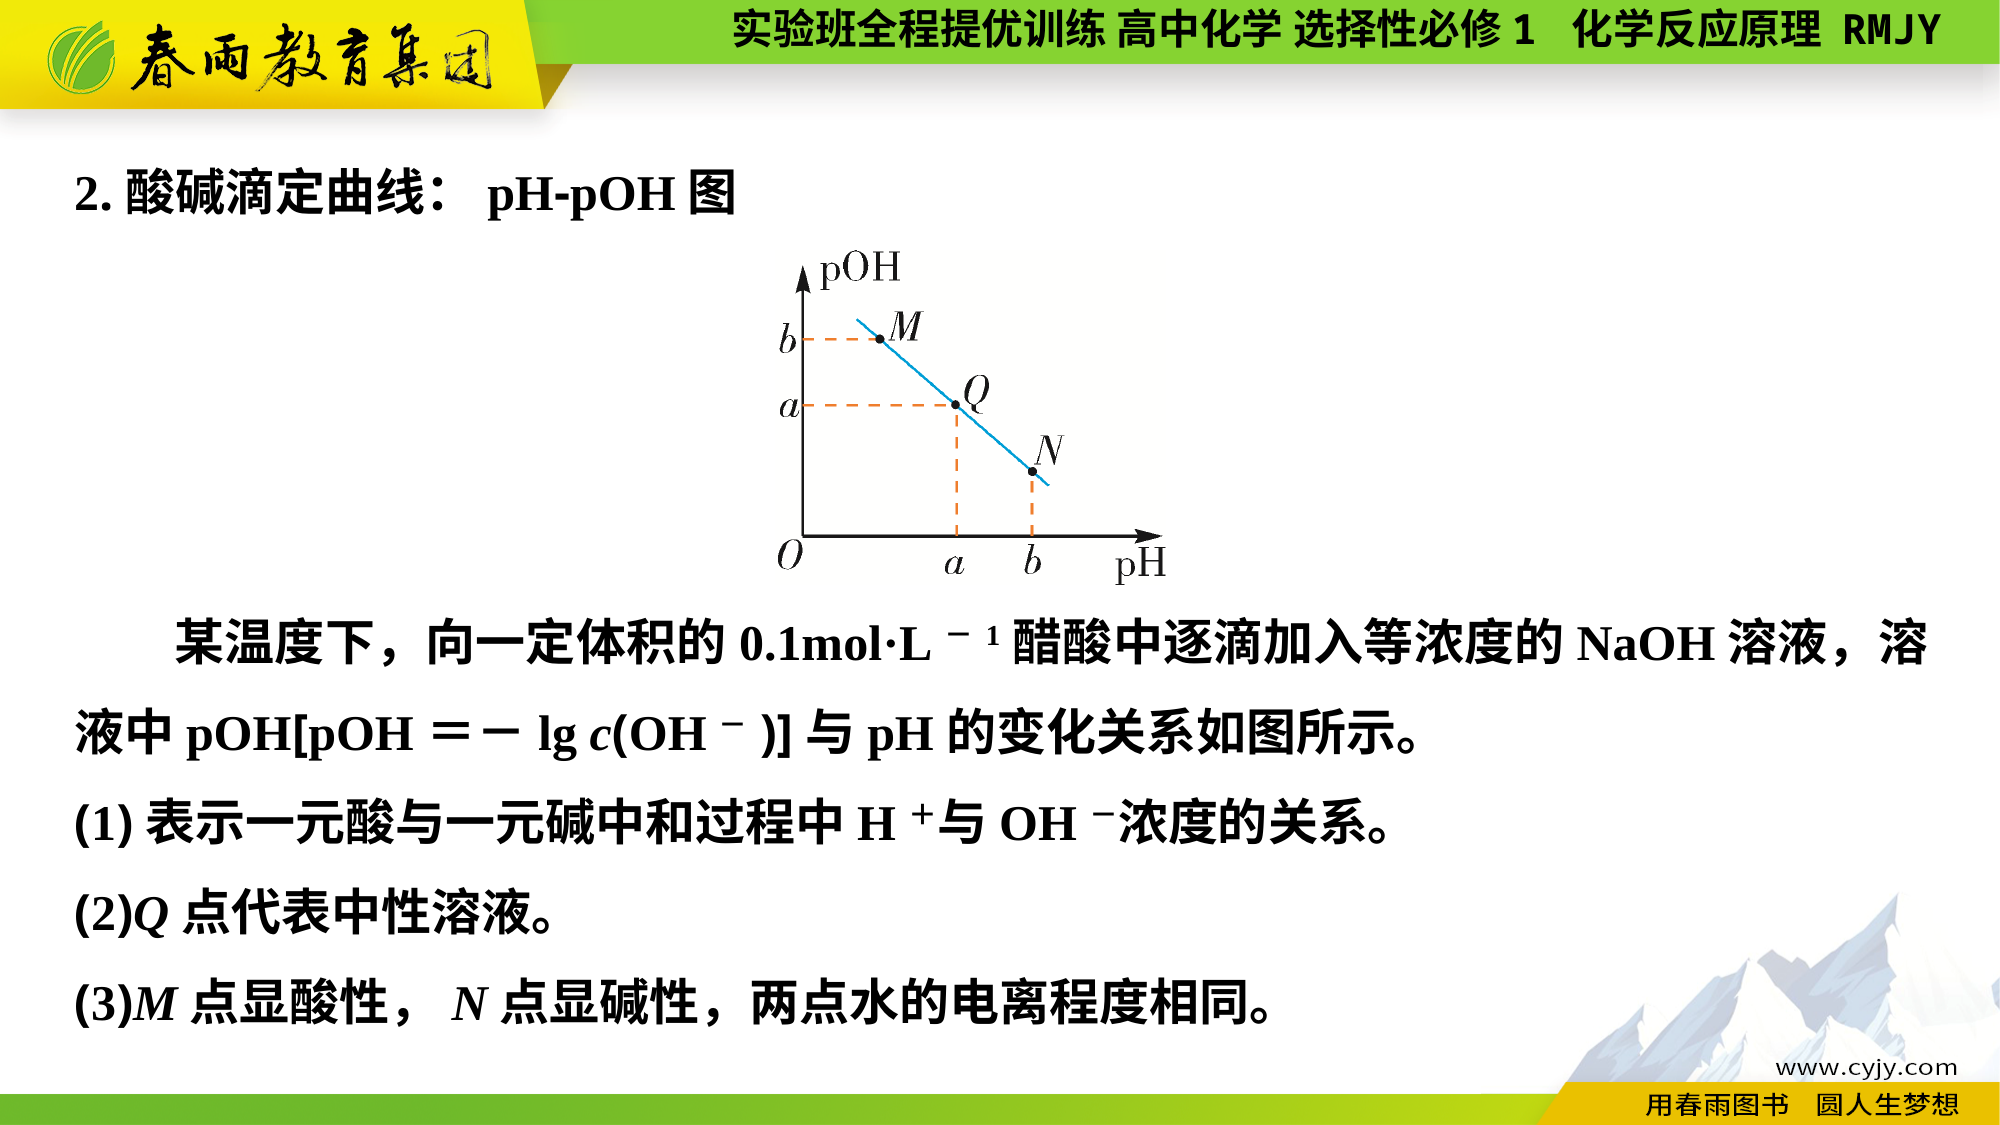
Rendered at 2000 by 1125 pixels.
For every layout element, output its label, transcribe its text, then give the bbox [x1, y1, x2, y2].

list 2.酸碱滴定曲线：pH-pOH图 某温度下，向一定体积的0.1mol·L－1醋酸中逐滴加入等浓度的NaOH溶液，溶液中pOH[pOH＝－lg c(OH－)]与pH的变化关系如图所示。 (1)表示一元酸与一元碱中和过程中H＋与OH－浓度的关系。 (2)Q点代表中性溶液。 (3)M点显酸性，N点显碱性，两点水的电离程度相同。 [59, 122, 1944, 1047]
picture [0, 0, 2000, 1125]
